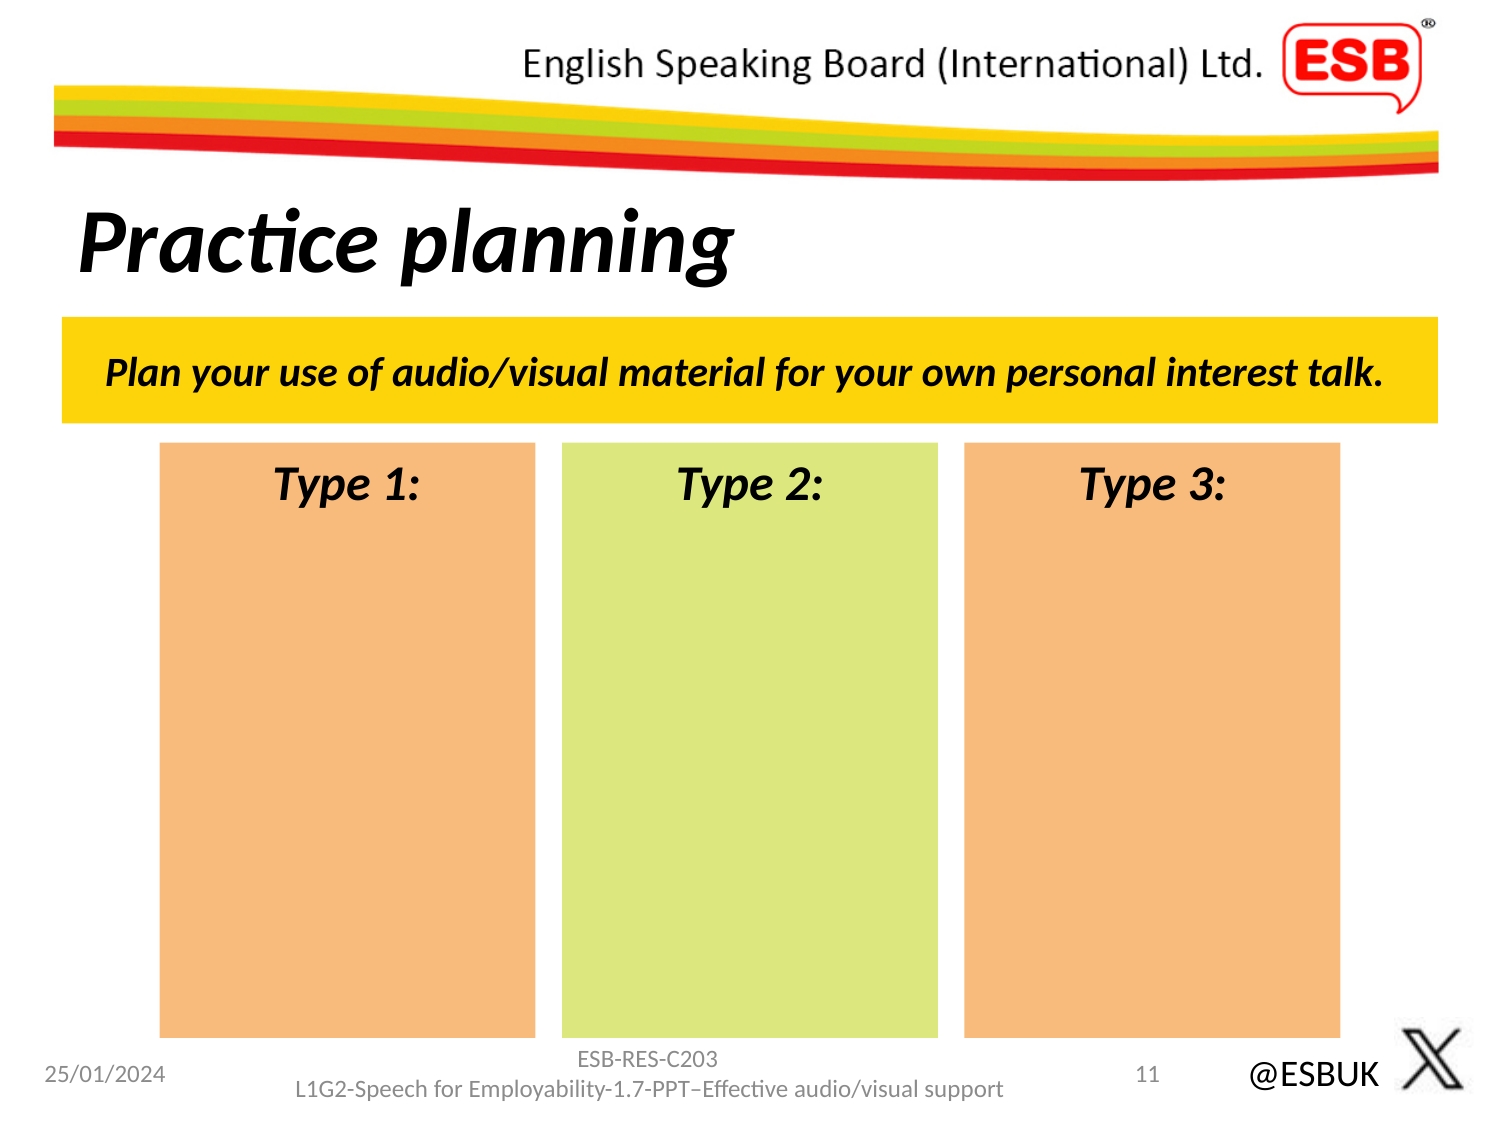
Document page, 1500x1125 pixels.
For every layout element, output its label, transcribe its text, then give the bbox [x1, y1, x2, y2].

footer ESB-RES-C203 L1G2-Speech for Employability-1.7-PPT–Effective audio/visual support [273, 1042, 930, 1103]
slide_number 11 [930, 1042, 1176, 1103]
text_box Type 2: [561, 442, 939, 1039]
picture [1393, 1017, 1476, 1102]
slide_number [29, 1042, 273, 1103]
title Practice planning [62, 168, 1356, 316]
text_box Type 1: [159, 442, 536, 1039]
text_box Plan your use of audio/visual material for your own personal interest talk. [61, 316, 1439, 424]
text_box Type 3: [963, 442, 1341, 1039]
picture [0, 0, 1500, 189]
